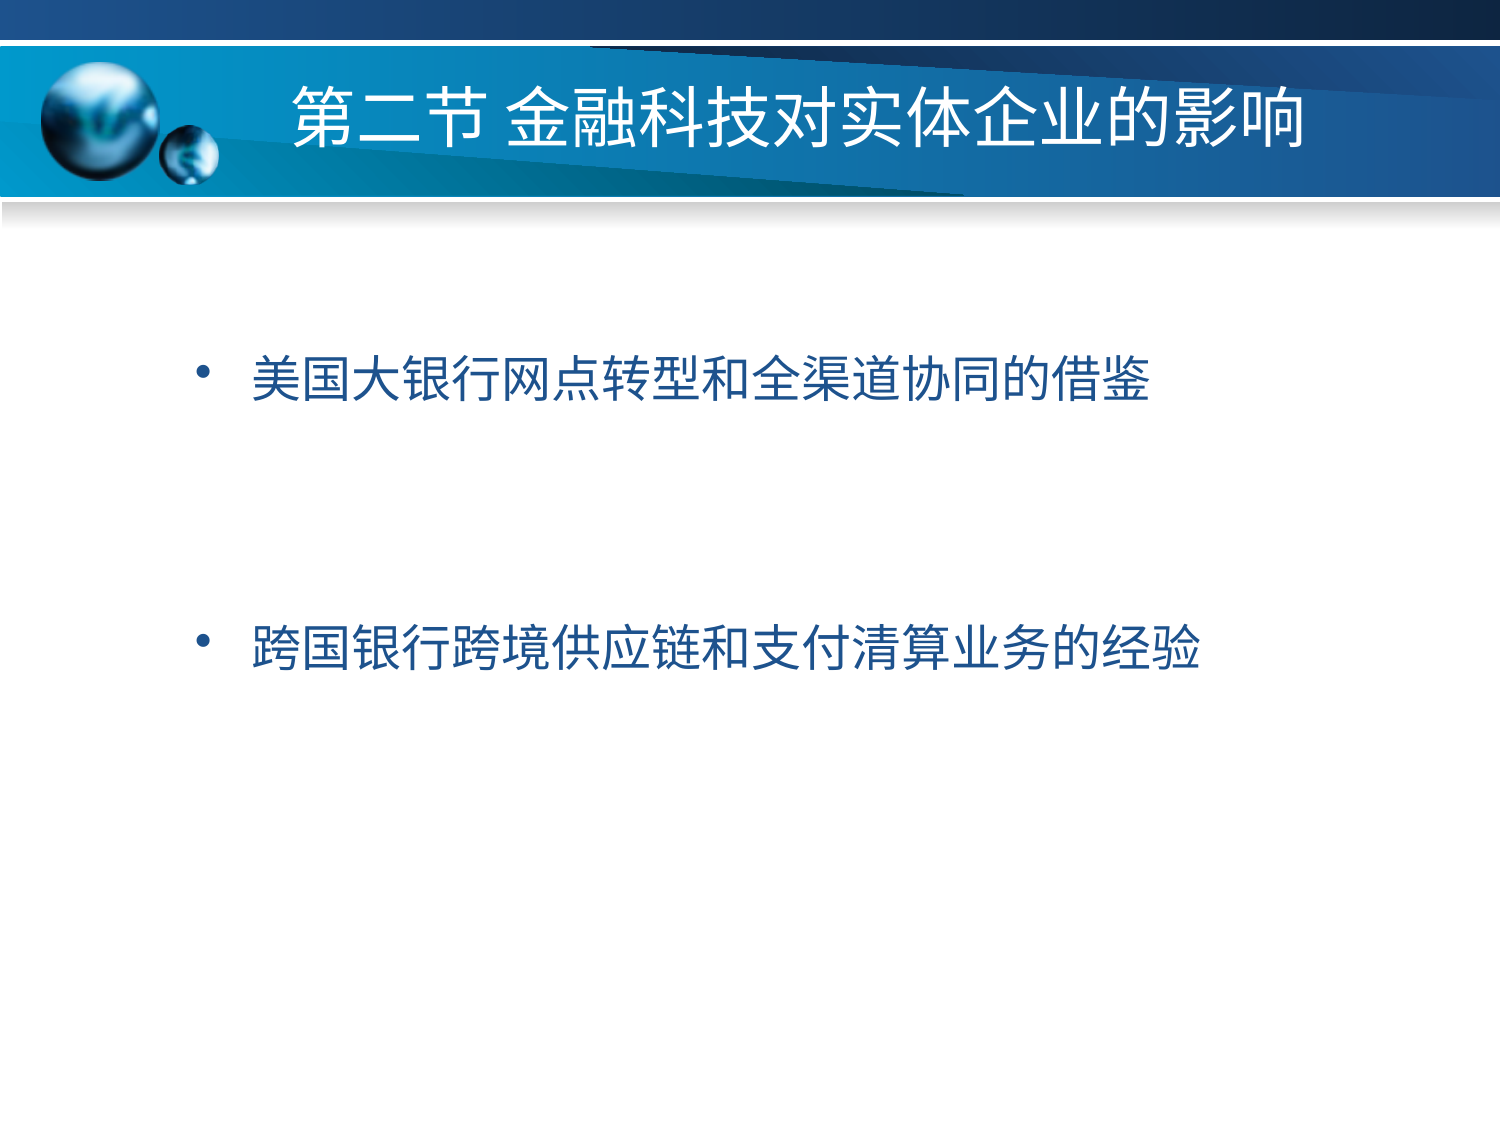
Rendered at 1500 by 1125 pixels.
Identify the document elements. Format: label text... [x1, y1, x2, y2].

title 第二节 金融科技对实体企业的影响 [274, 44, 1363, 188]
picture [42, 63, 159, 180]
text_box 跨国银行跨境供应链和支付清算业务的经验 [179, 609, 1219, 685]
picture [160, 126, 218, 184]
text_box 美国大银行网点转型和全渠道协同的借鉴 [179, 339, 1219, 415]
